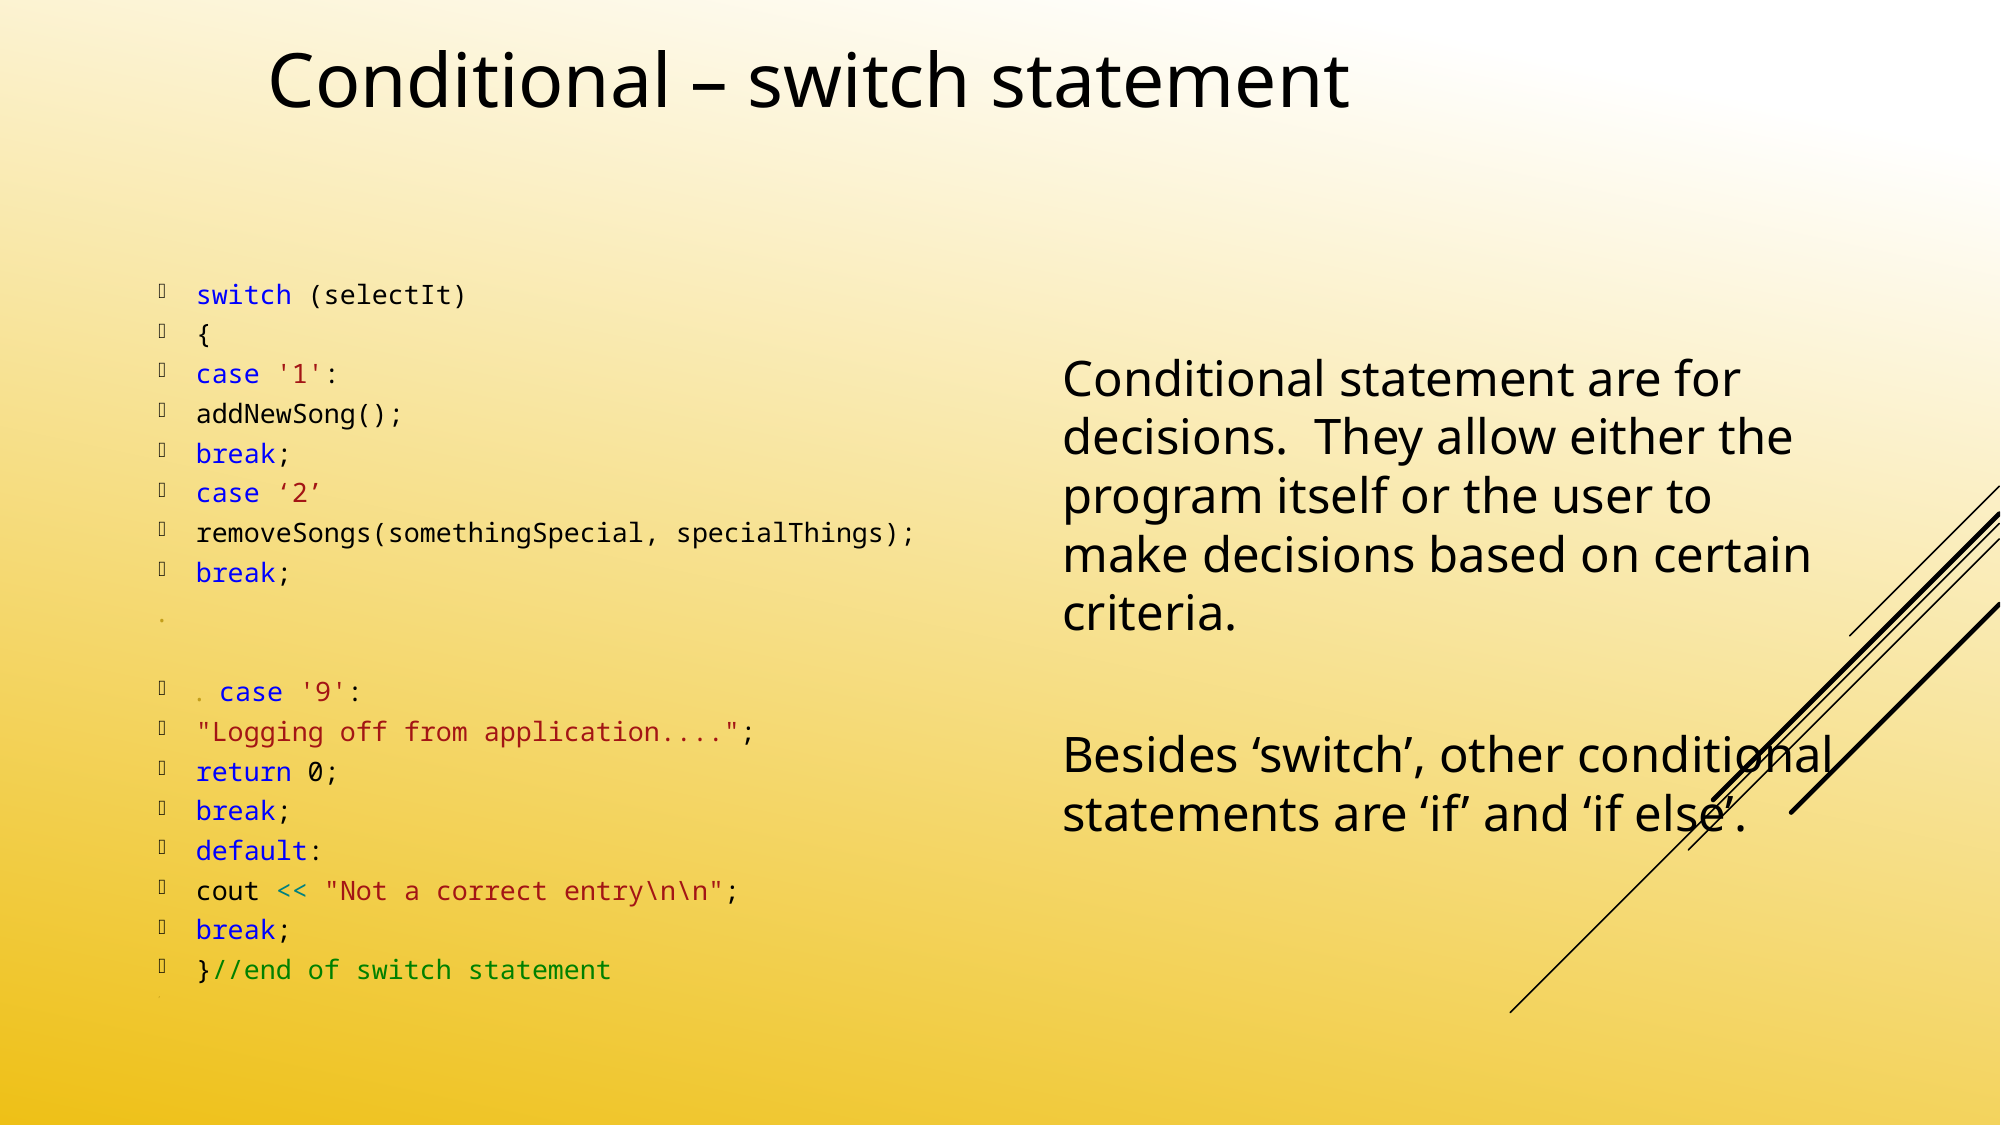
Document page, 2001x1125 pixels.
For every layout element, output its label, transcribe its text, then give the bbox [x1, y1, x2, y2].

title Conditional – switch statement [252, 0, 1653, 202]
list Conditional statement are for decisions. They allow either the program itself or the user to make decisions based on certain criteria. Besides ‘switch’, other conditional statements are ‘if’ and ‘if else’. [1047, 297, 1857, 891]
list switch (selectIt) { case '1': addNewSong(); break; case ‘2’ removeSongs(somethingSpecial, specialThings); break; . . case '9': "Logging off from application...."; return 0; break; default: cout << "Not a correct entry\n\n"; break; }//end of switch statement , [143, 269, 953, 1012]
